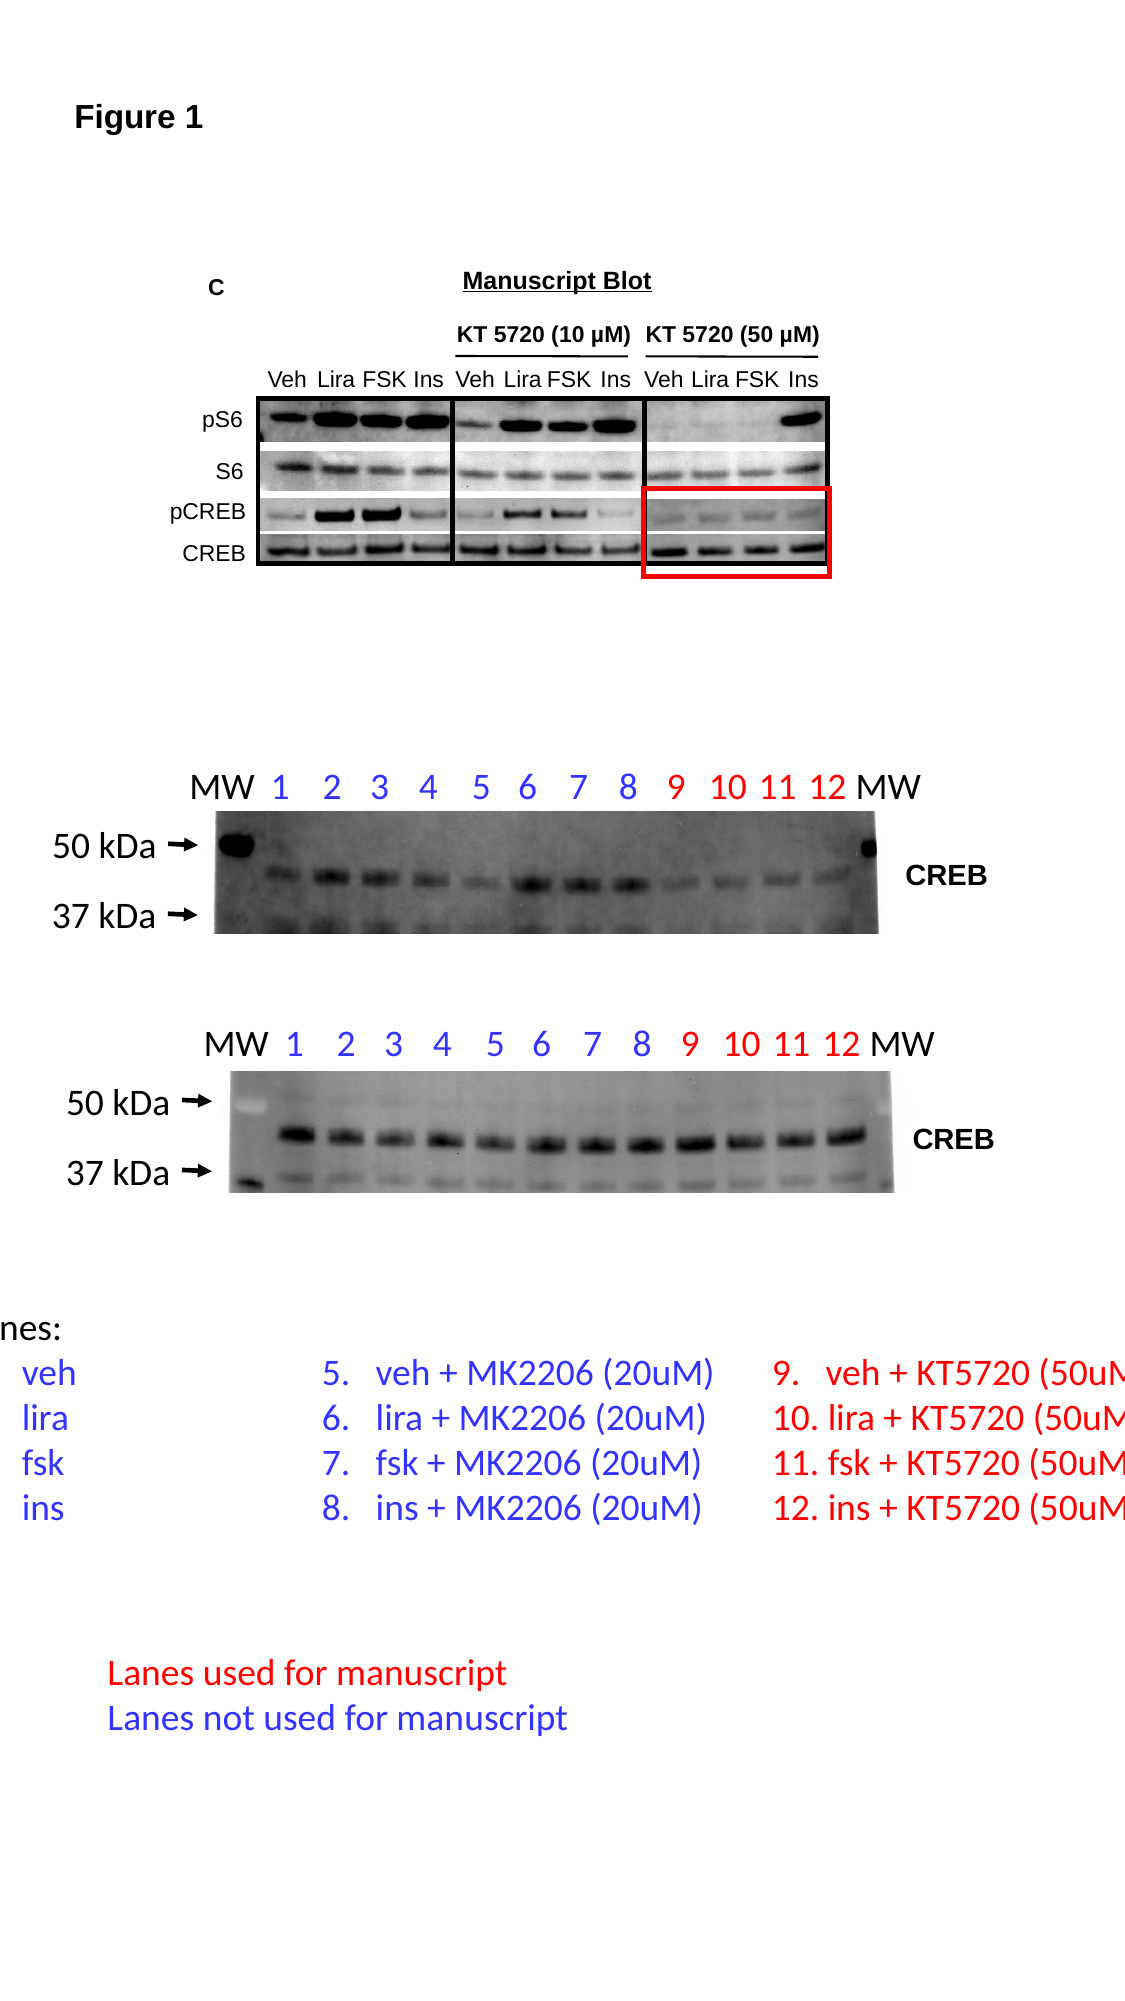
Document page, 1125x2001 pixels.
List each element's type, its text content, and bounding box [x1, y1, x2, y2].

text_box 4 [404, 754, 453, 811]
text_box 5 [471, 1011, 517, 1071]
text_box Figure 1 [59, 87, 219, 143]
text_box 9 [651, 754, 693, 811]
text_box 1 [269, 1011, 319, 1071]
text_box pCREB [155, 489, 257, 532]
text_box S6 [200, 449, 257, 492]
text_box Lanes: veh 5. veh + MK2206 (20uM) 9. veh + KT5720 (50uM) lira 6. lira + MK2206 (20uM) 10. lira + KT5720 (50uM) fsk 7. fsk + MK2206 (20uM) 11. fsk + KT5720 (50uM) ins 8. ins + MK2206 (20uM) 12. ins + KT5720 (50uM) [0, 1295, 1125, 1535]
picture [645, 400, 828, 442]
text_box 50 kDa [51, 1070, 186, 1130]
text_box Manuscript Blot [447, 256, 667, 302]
text_box 12 [807, 1011, 876, 1071]
picture [453, 534, 644, 564]
text_box 8 [617, 1011, 665, 1071]
text_box 11 [757, 1011, 807, 1071]
text_box 37 kDa [51, 1140, 186, 1200]
text_box CREB [911, 849, 1003, 899]
text_box Lira [297, 357, 342, 398]
text_box 10 [693, 754, 743, 811]
text_box MW [862, 754, 936, 815]
text_box 6 [503, 754, 552, 811]
picture [645, 451, 828, 491]
text_box Ins [386, 357, 435, 398]
text_box FSK [526, 358, 573, 398]
text_box FSK [342, 357, 386, 398]
text_box pS6 [187, 397, 258, 440]
text_box MW [876, 1011, 950, 1071]
text_box 37 kDa [37, 884, 172, 944]
text_box KT 5720 (50 µM) [630, 312, 836, 355]
text_box Lanes used for manuscript Lanes not used for manuscript [92, 1641, 584, 1746]
text_box MW [188, 1011, 269, 1071]
picture [259, 451, 452, 491]
text_box 10 [707, 1011, 757, 1071]
text_box Veh [248, 357, 297, 398]
picture [645, 499, 828, 531]
text_box [642, 487, 831, 578]
text_box FSK [714, 358, 761, 398]
text_box 12 [793, 754, 862, 811]
text_box 7 [554, 754, 603, 811]
picture [260, 498, 452, 531]
text_box 11 [743, 754, 793, 811]
text_box Lira [670, 358, 714, 398]
text_box Veh [624, 357, 670, 398]
text_box Ins [573, 358, 624, 398]
picture [645, 533, 828, 563]
text_box 5 [457, 754, 503, 811]
picture [453, 400, 644, 442]
text_box [257, 398, 829, 564]
text_box C [193, 264, 240, 308]
text_box MW [174, 754, 255, 815]
text_box 2 [321, 1011, 369, 1071]
text_box 50 kDa [37, 814, 172, 874]
text_box CREB [167, 530, 262, 573]
text_box 3 [369, 1011, 418, 1071]
text_box 4 [418, 1011, 467, 1071]
text_box 1 [255, 754, 305, 811]
text_box CREB [926, 1112, 1010, 1163]
text_box 2 [307, 754, 355, 811]
picture [453, 451, 644, 491]
text_box Ins [761, 357, 846, 400]
text_box Lira [483, 358, 526, 398]
text_box 8 [603, 754, 651, 811]
text_box 3 [355, 754, 404, 811]
text_box 9 [665, 1011, 707, 1071]
picture [259, 400, 452, 442]
text_box 6 [517, 1011, 566, 1071]
text_box 7 [568, 1011, 617, 1071]
picture [175, 811, 911, 934]
text_box Veh [435, 357, 483, 398]
picture [453, 498, 644, 531]
text_box KT 5720 (10 µM) [442, 312, 630, 355]
picture [189, 1071, 926, 1193]
picture [260, 534, 452, 564]
